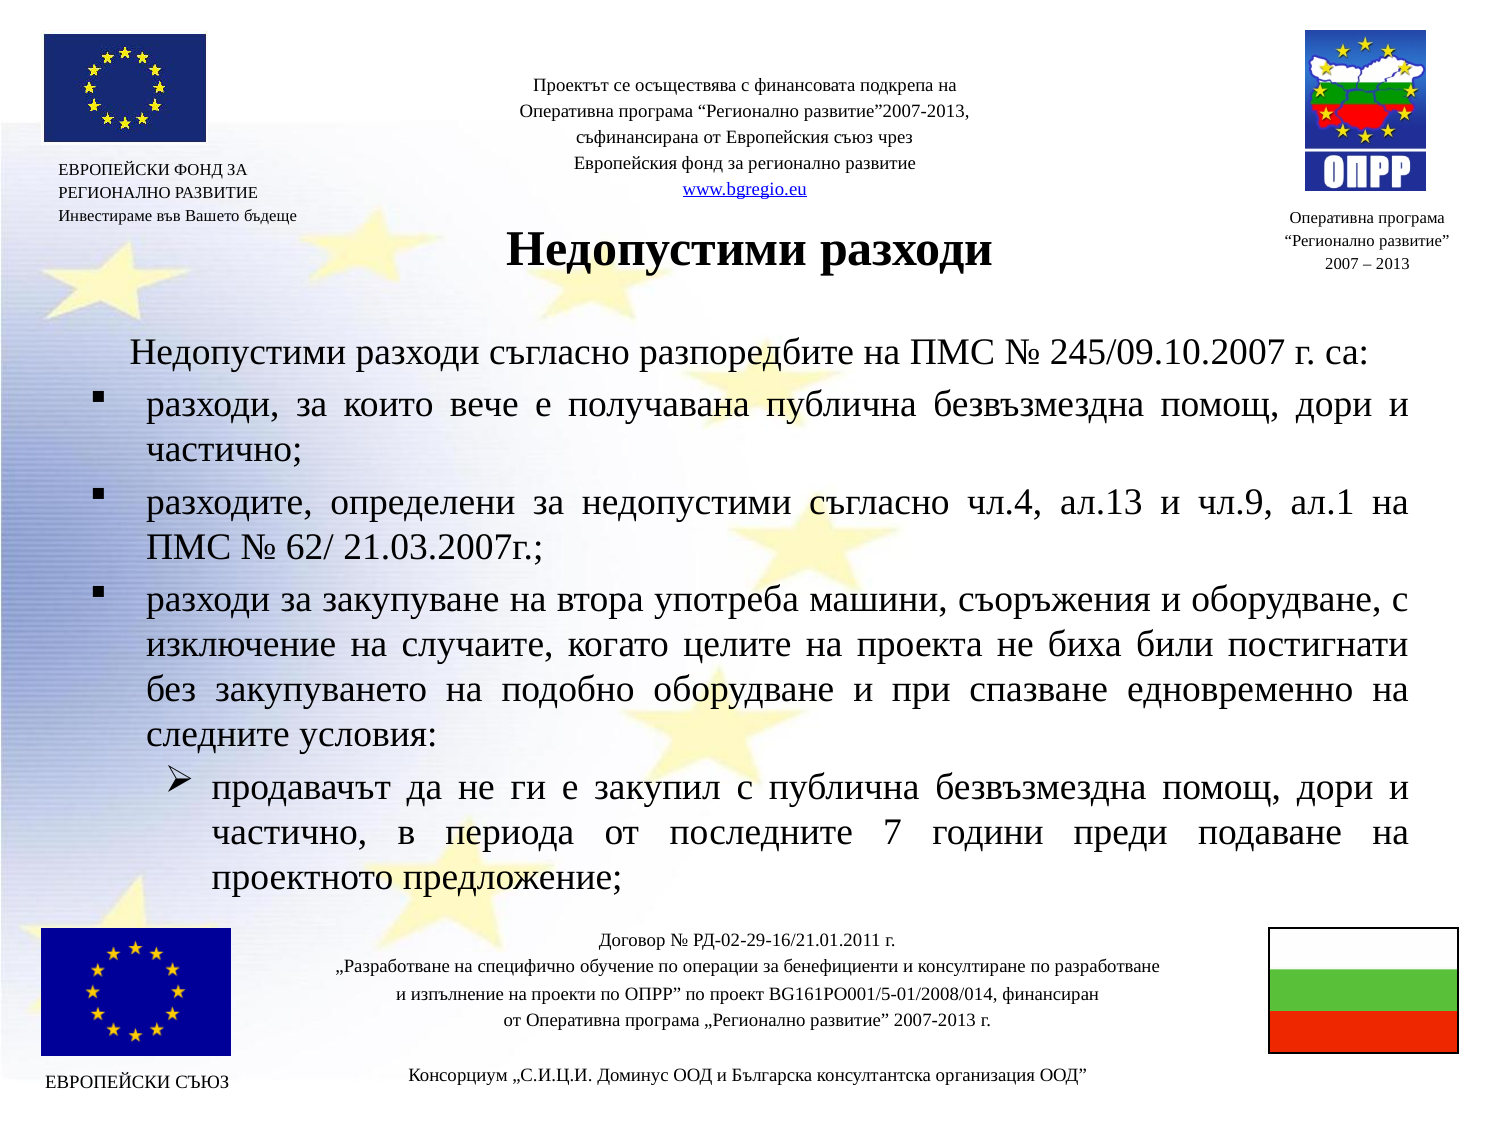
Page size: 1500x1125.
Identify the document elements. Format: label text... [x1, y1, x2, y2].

list Недопустими разходи съгласно разпоредбите на ПМС № 245/09.10.2007 г. са: разходи, за които вече е получавана публична безвъзмездна помощ, дори и частично; разходите, определени за недопустими съгласно чл.4, ал.13 и чл.9, ал.1 на ПМС № 62/ 21.03.2007г.; разходи за закупуване на втора употреба машини, съоръжения и оборудване, с изключение на случаите, когато целите на проекта не биха били постигнати без закупуването на подобно оборудване и при спазване едновременно на следните условия: продавачът да не ги е закупил с публична безвъзмездна помощ, дори и частично, в периода от последните 7 години преди подаване на проектното предложение; [75, 319, 1425, 927]
picture [0, 0, 1500, 1125]
title Недопустими разходи [75, 208, 1425, 289]
